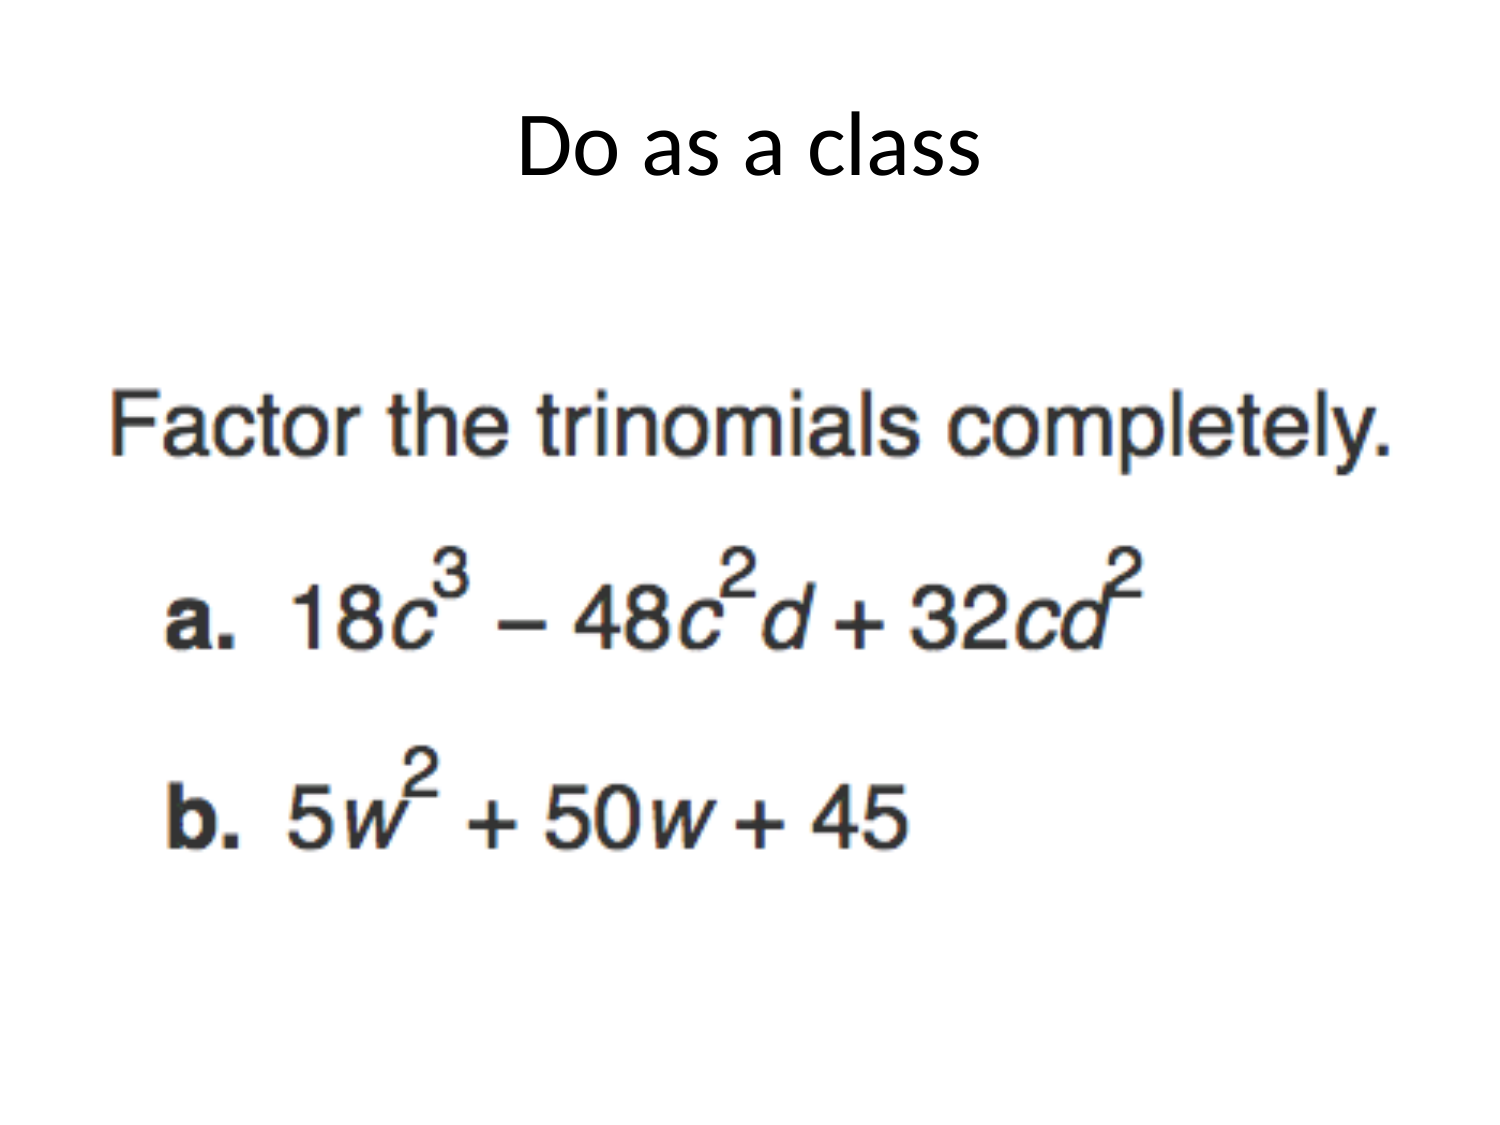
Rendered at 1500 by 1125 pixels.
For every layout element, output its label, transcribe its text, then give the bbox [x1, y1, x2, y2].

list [74, 262, 1426, 1006]
title Do as a class [75, 45, 1425, 233]
